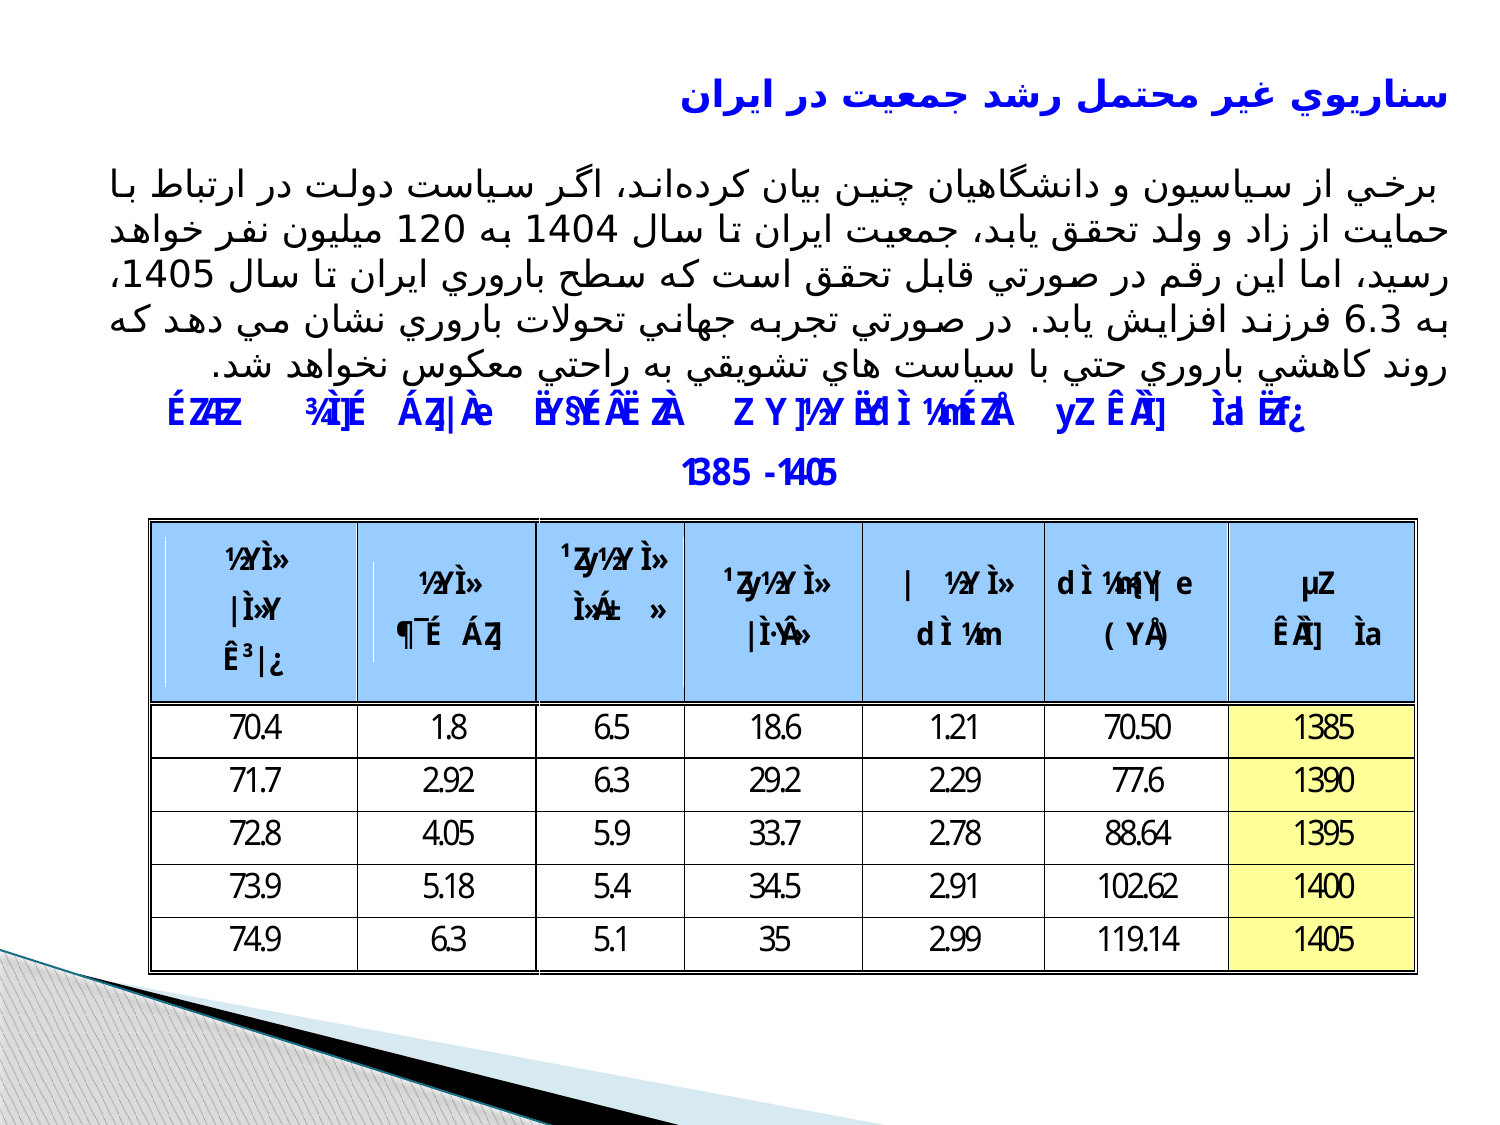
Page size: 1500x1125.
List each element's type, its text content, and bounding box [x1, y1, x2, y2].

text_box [105, 386, 1442, 1020]
text_box سناريوي غير محتمل رشد جمعيت در ايران برخي از سياسيون و دانشگاهيان چنين بيان كرده‌اند، اگر سياست دولت در ارتباط با حمايت از زاد و ولد تحقق يابد، جمعيت ايران تا سال 1404 به 120 ميليون نفر خواهد رسيد، اما اين رقم در صورتي قابل تحقق است كه سطح باروري ايران تا سال 1405، به 6.3 فرزند افزايش يابد. در صورتي تجربه جهاني تحولات باروري نشان مي دهد كه روند كاهشي باروري حتي با سياست هاي تشويقي به راحتي معكوس نخواهد شد. [93, 62, 1465, 663]
